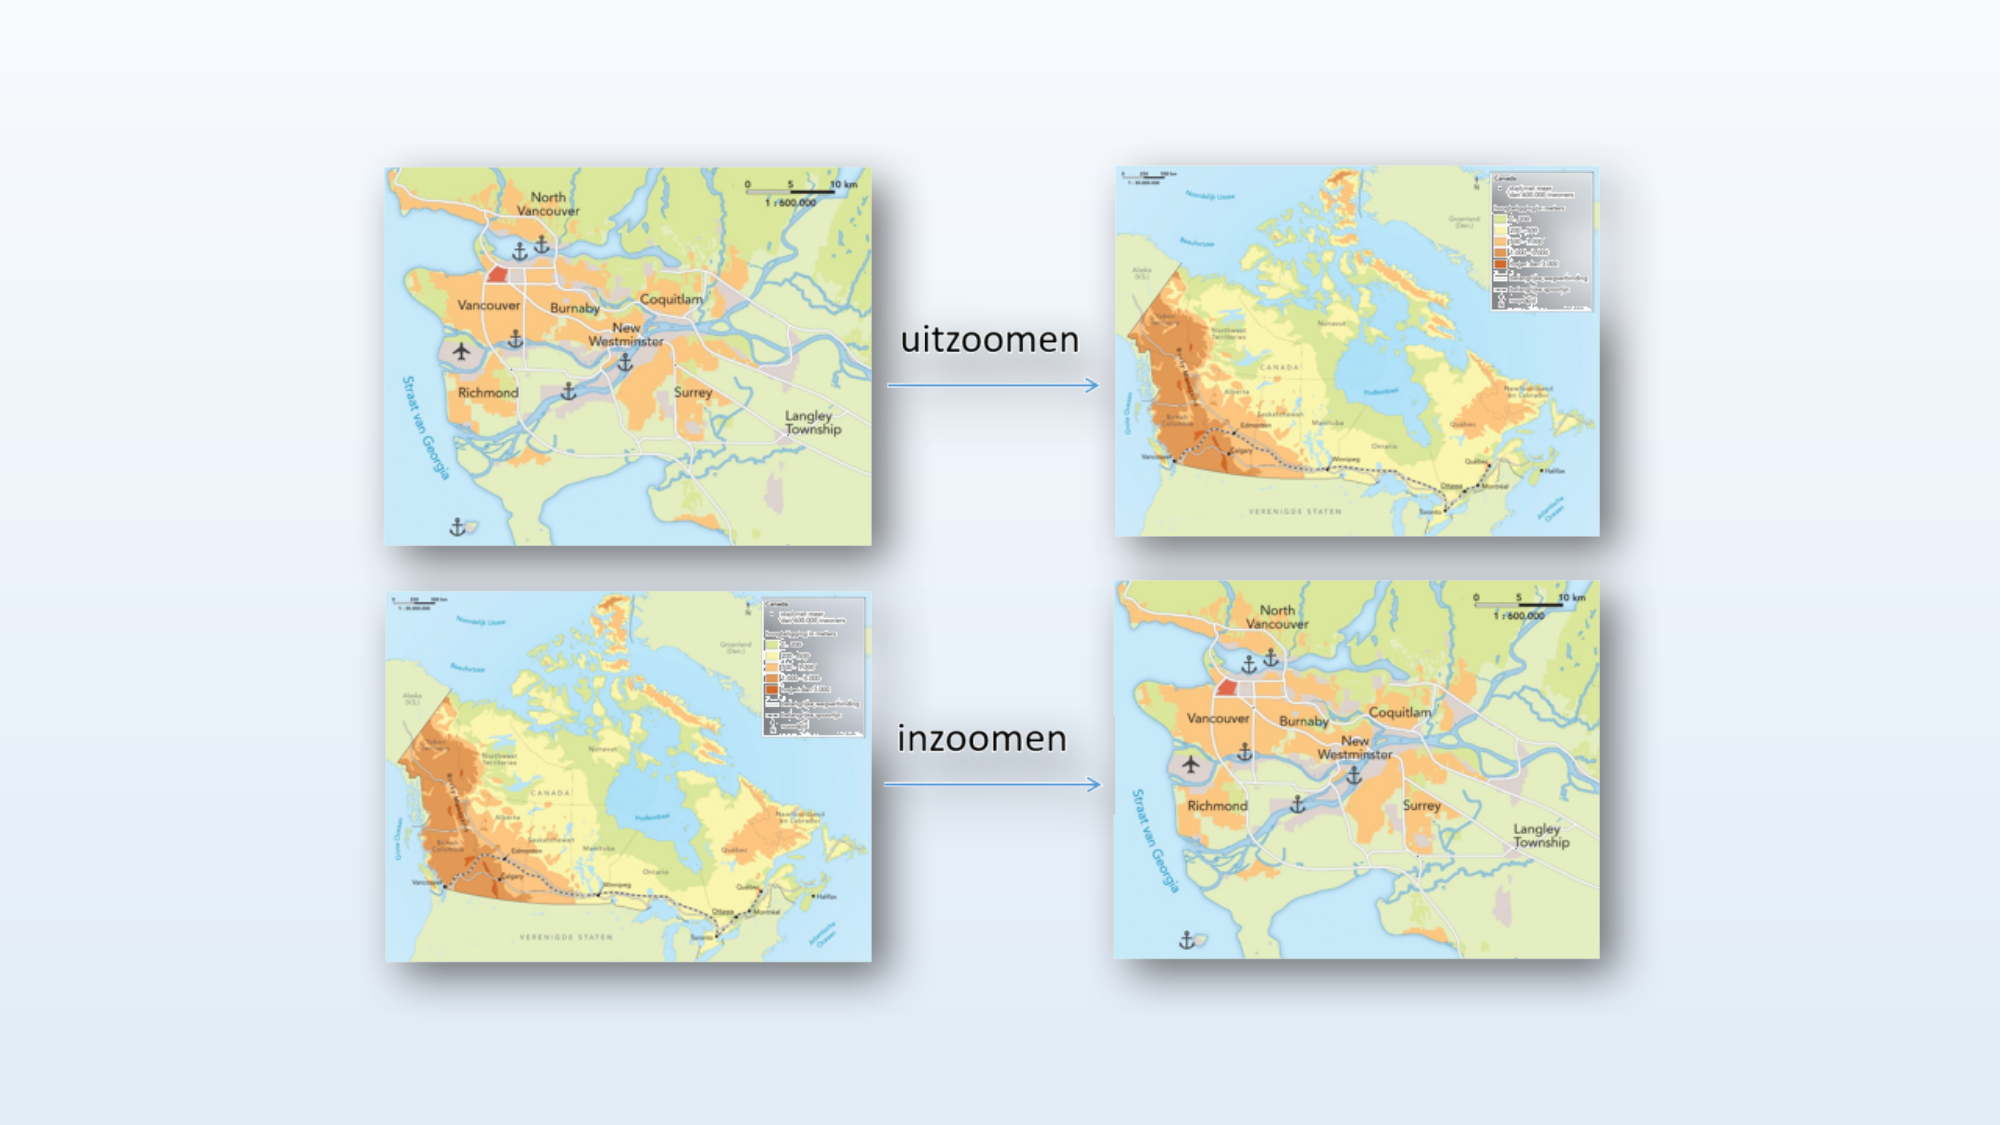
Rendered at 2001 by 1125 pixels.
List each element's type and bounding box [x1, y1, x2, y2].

picture [374, 158, 1625, 967]
